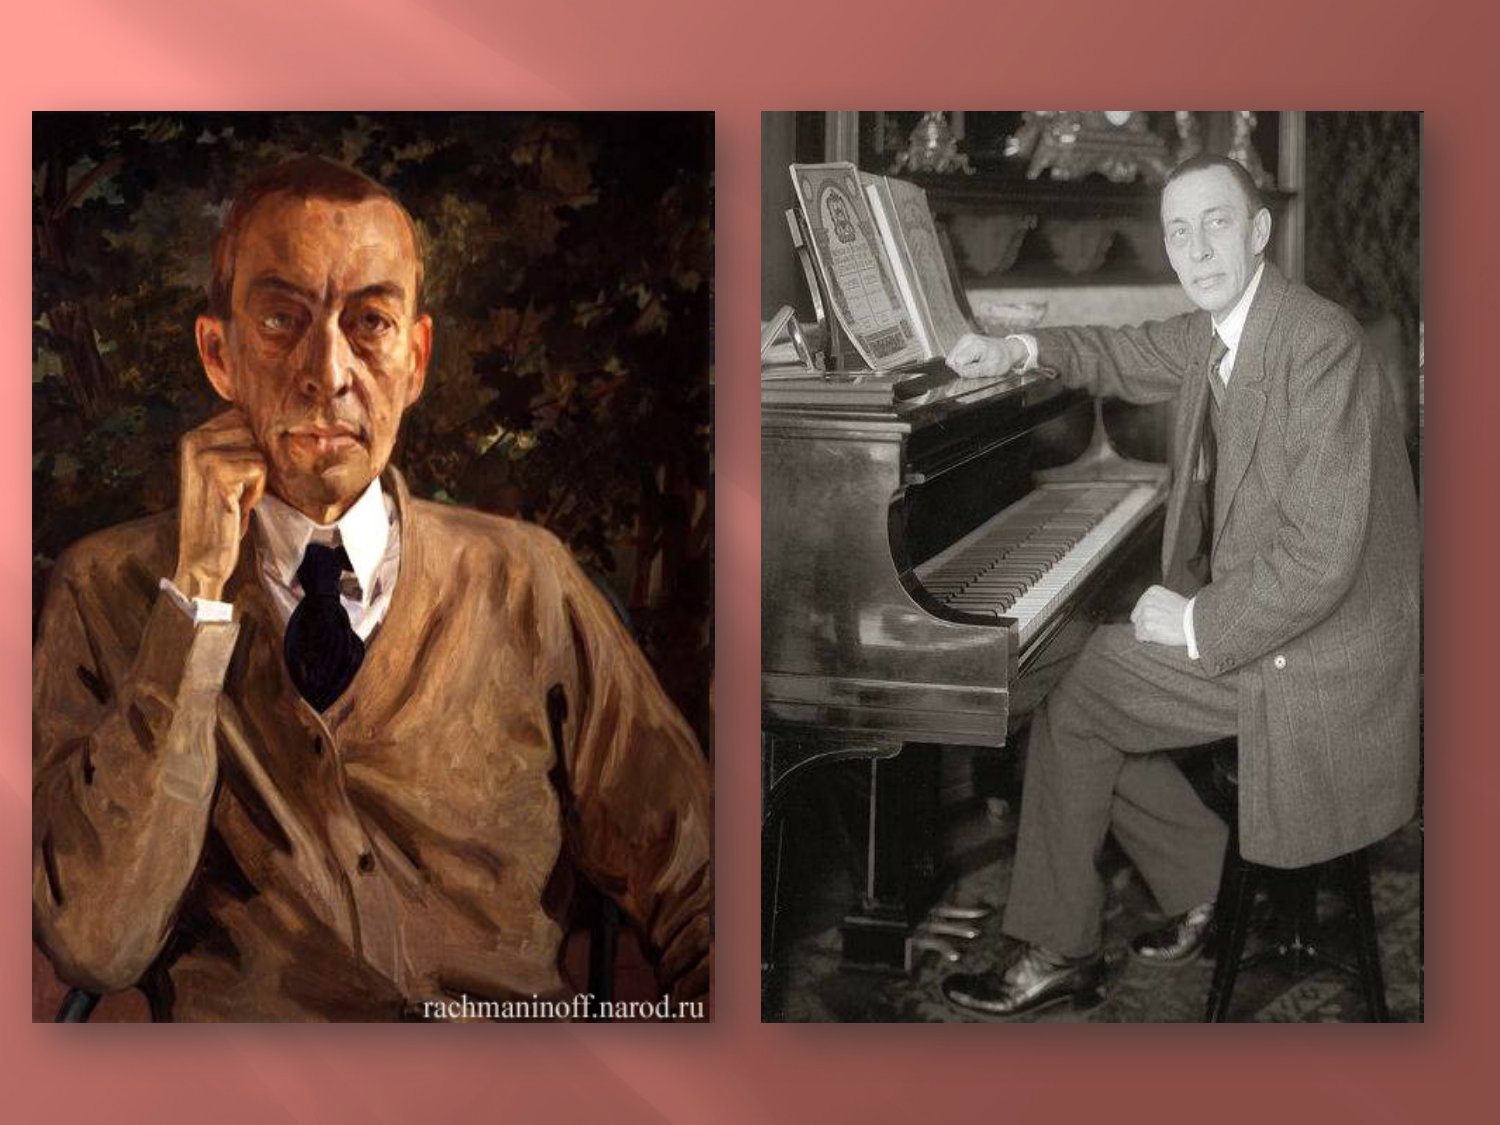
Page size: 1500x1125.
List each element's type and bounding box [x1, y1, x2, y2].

picture [761, 110, 1424, 1023]
picture [32, 110, 715, 1023]
